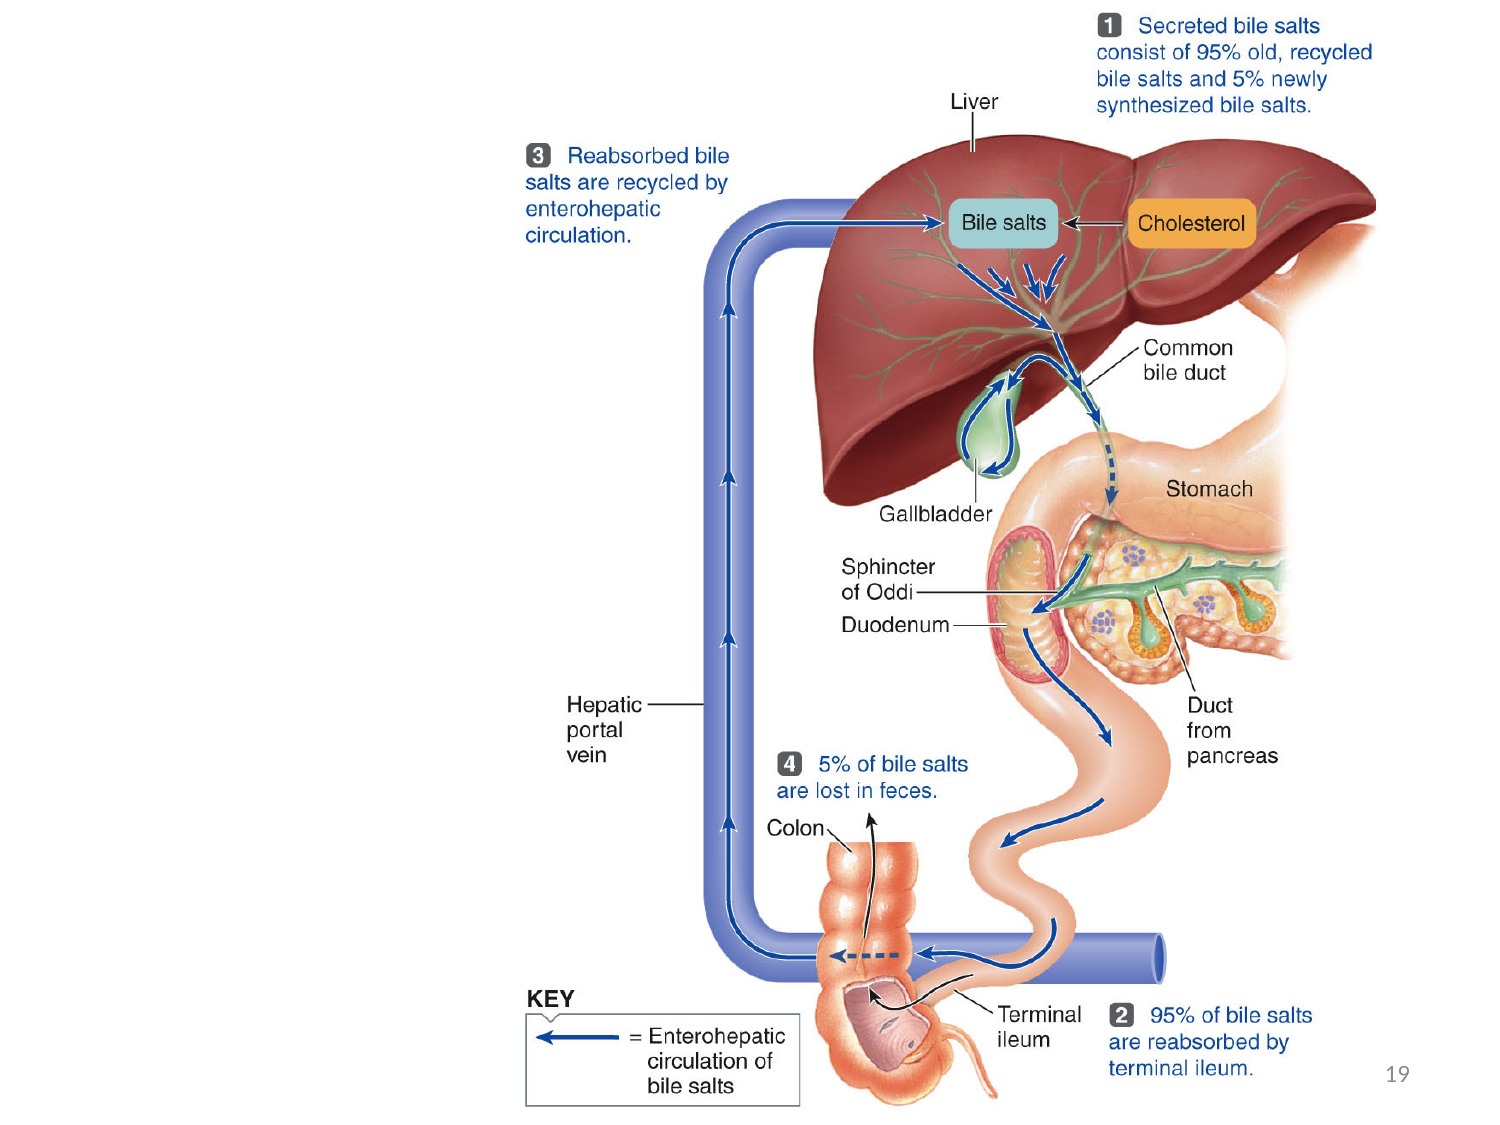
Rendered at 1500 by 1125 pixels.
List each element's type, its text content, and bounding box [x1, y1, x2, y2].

slide_number 19 [1382, 1042, 1425, 1103]
picture [524, 12, 1379, 1111]
